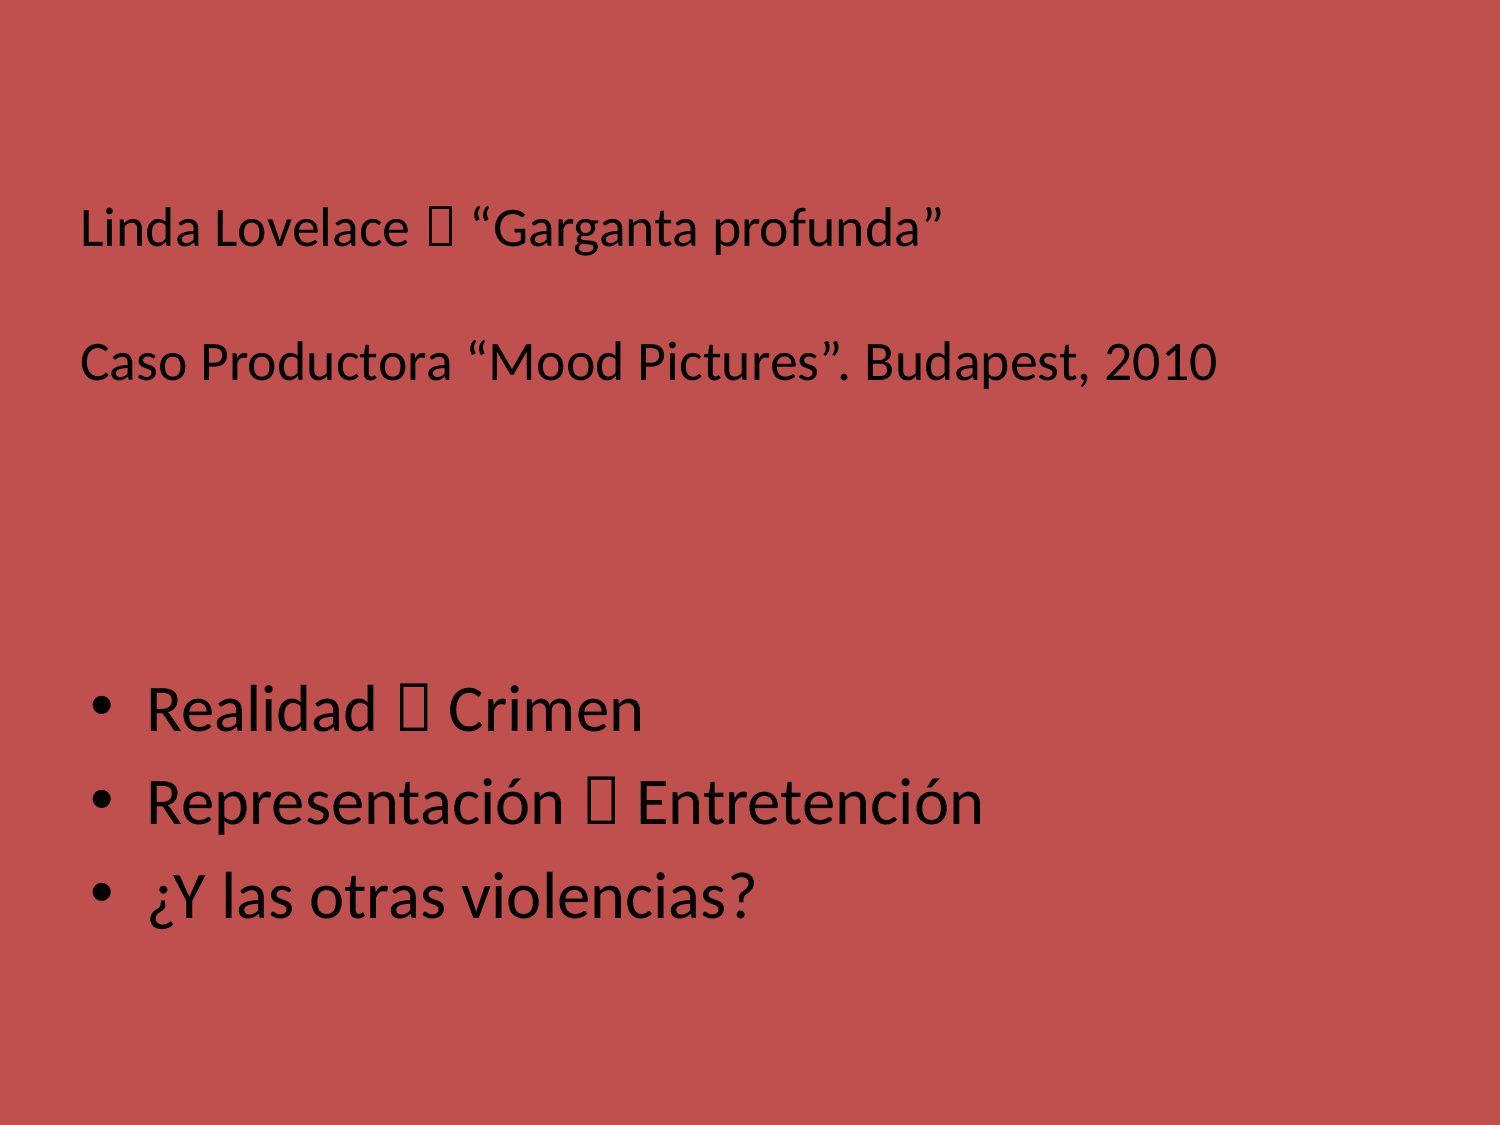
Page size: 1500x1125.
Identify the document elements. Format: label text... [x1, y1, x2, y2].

list Realidad  Crimen Representación  Entretención ¿Y las otras violencias? [75, 656, 1425, 1005]
title Linda Lovelace  “Garganta profunda” Caso Productora “Mood Pictures”. Budapest, 2010 [64, 113, 1415, 468]
